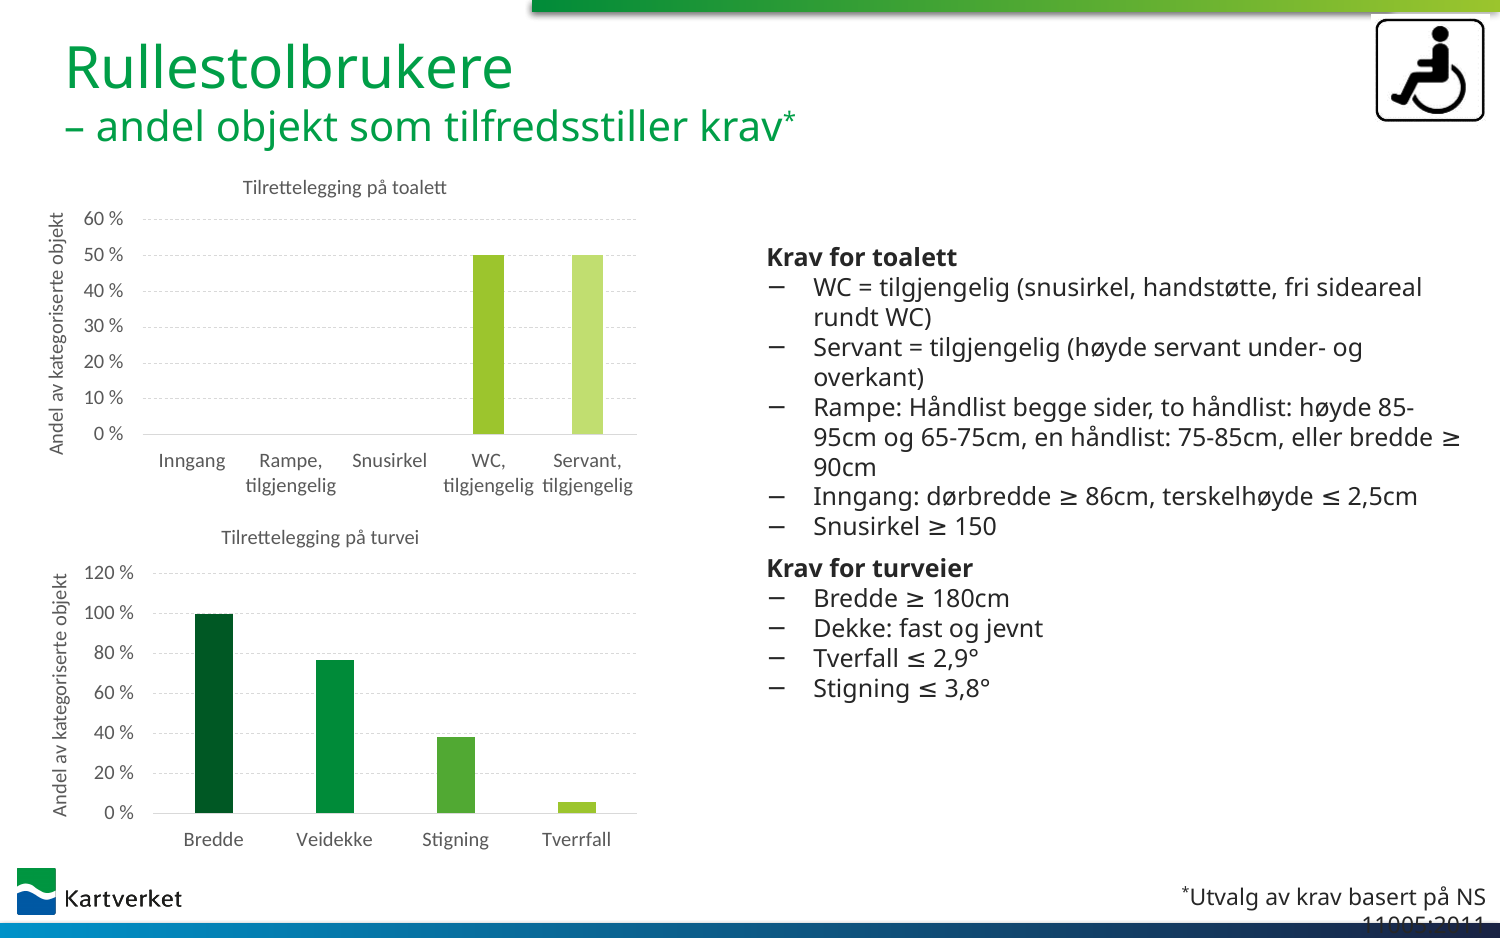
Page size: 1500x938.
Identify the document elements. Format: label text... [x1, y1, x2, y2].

text_box Rullestolbrukere – andel objekt som tilfredsstiller krav* [49, 14, 1431, 158]
text_box Krav for turveier Bredde ≥ 180cm Dekke: fast og jevnt Tverfall ≤ 2,9° Stigning ≤ 3,8° [751, 545, 1483, 710]
picture [41, 166, 650, 505]
text_box *Utvalg av krav basert på NS 11005:2011 [1068, 873, 1500, 938]
picture [1371, 13, 1491, 127]
text_box Krav for toalett WC = tilgjengelig (snusirkel, handstøtte, fri sideareal rundt WC) Servant = tilgjengelig (høyde servant under- og overkant) Rampe: Håndlist begge sider, to håndlist: høyde 85-95cm og 65-75cm, en håndlist: 75-85cm, eller bredde ≥ 90cm Inngang: dørbredde ≥ 86cm, terskelhøyde ≤ 2,5cm Snusirkel ≥ 150 [751, 234, 1483, 545]
picture [41, 520, 650, 859]
